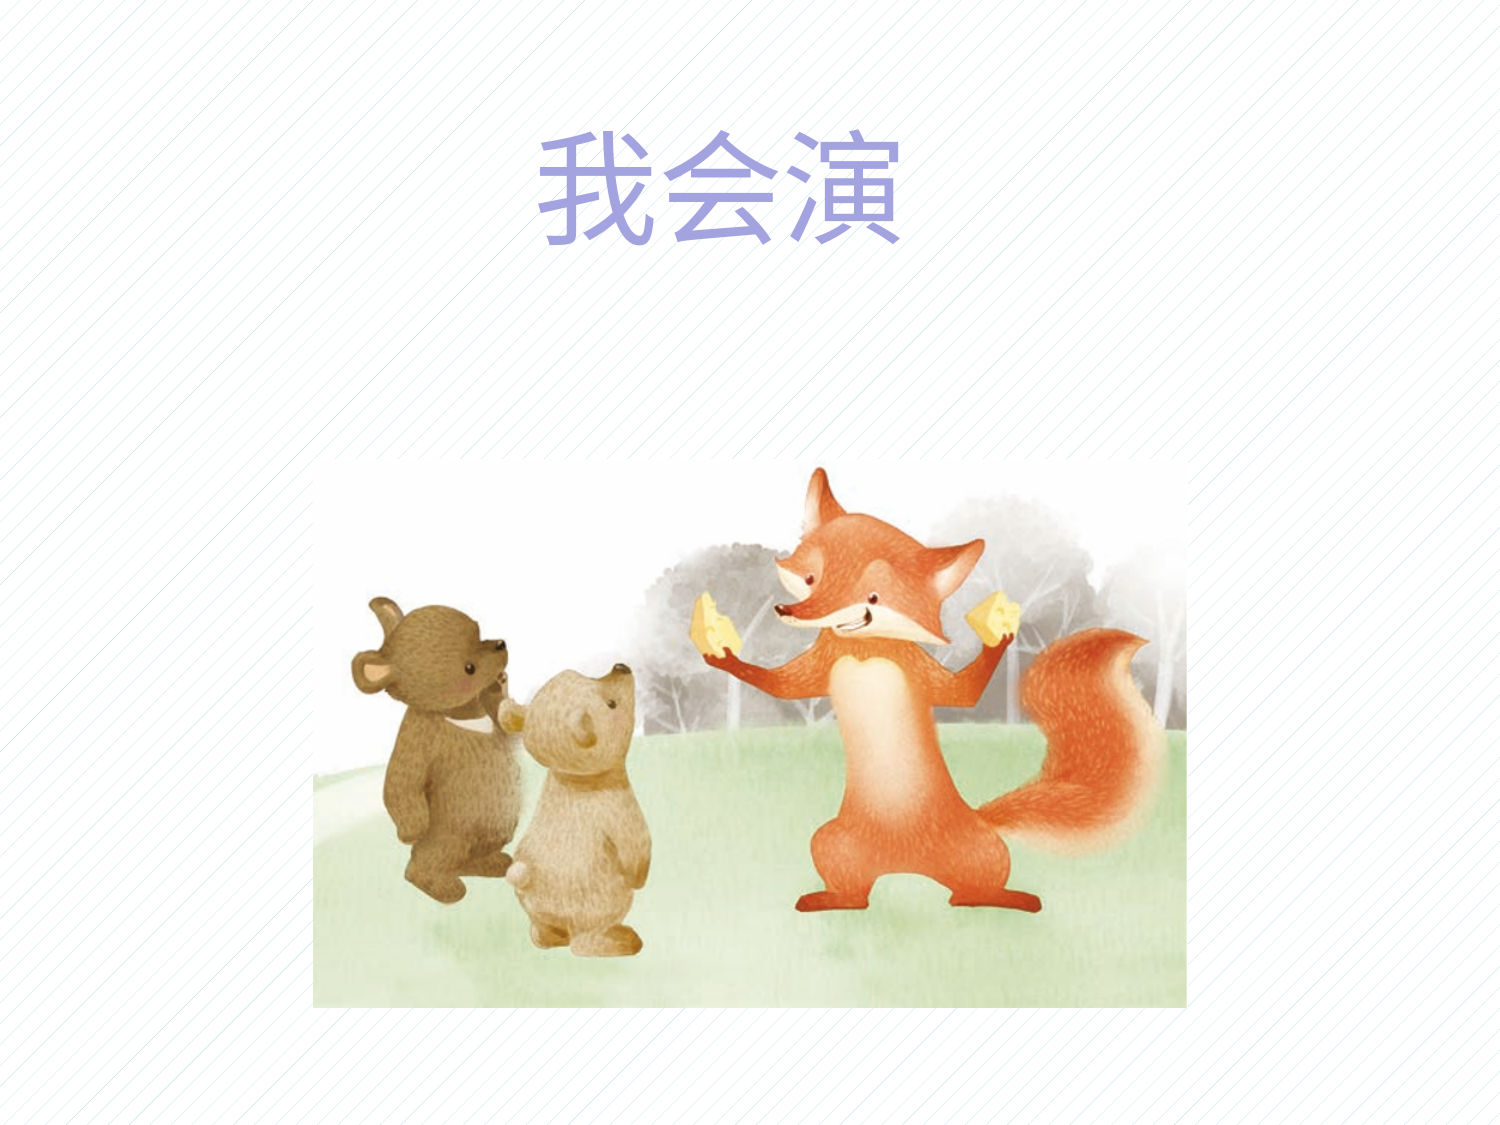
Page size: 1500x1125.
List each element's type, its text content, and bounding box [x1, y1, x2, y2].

picture [312, 459, 1188, 1008]
text_box 我会演 [411, 73, 1014, 299]
